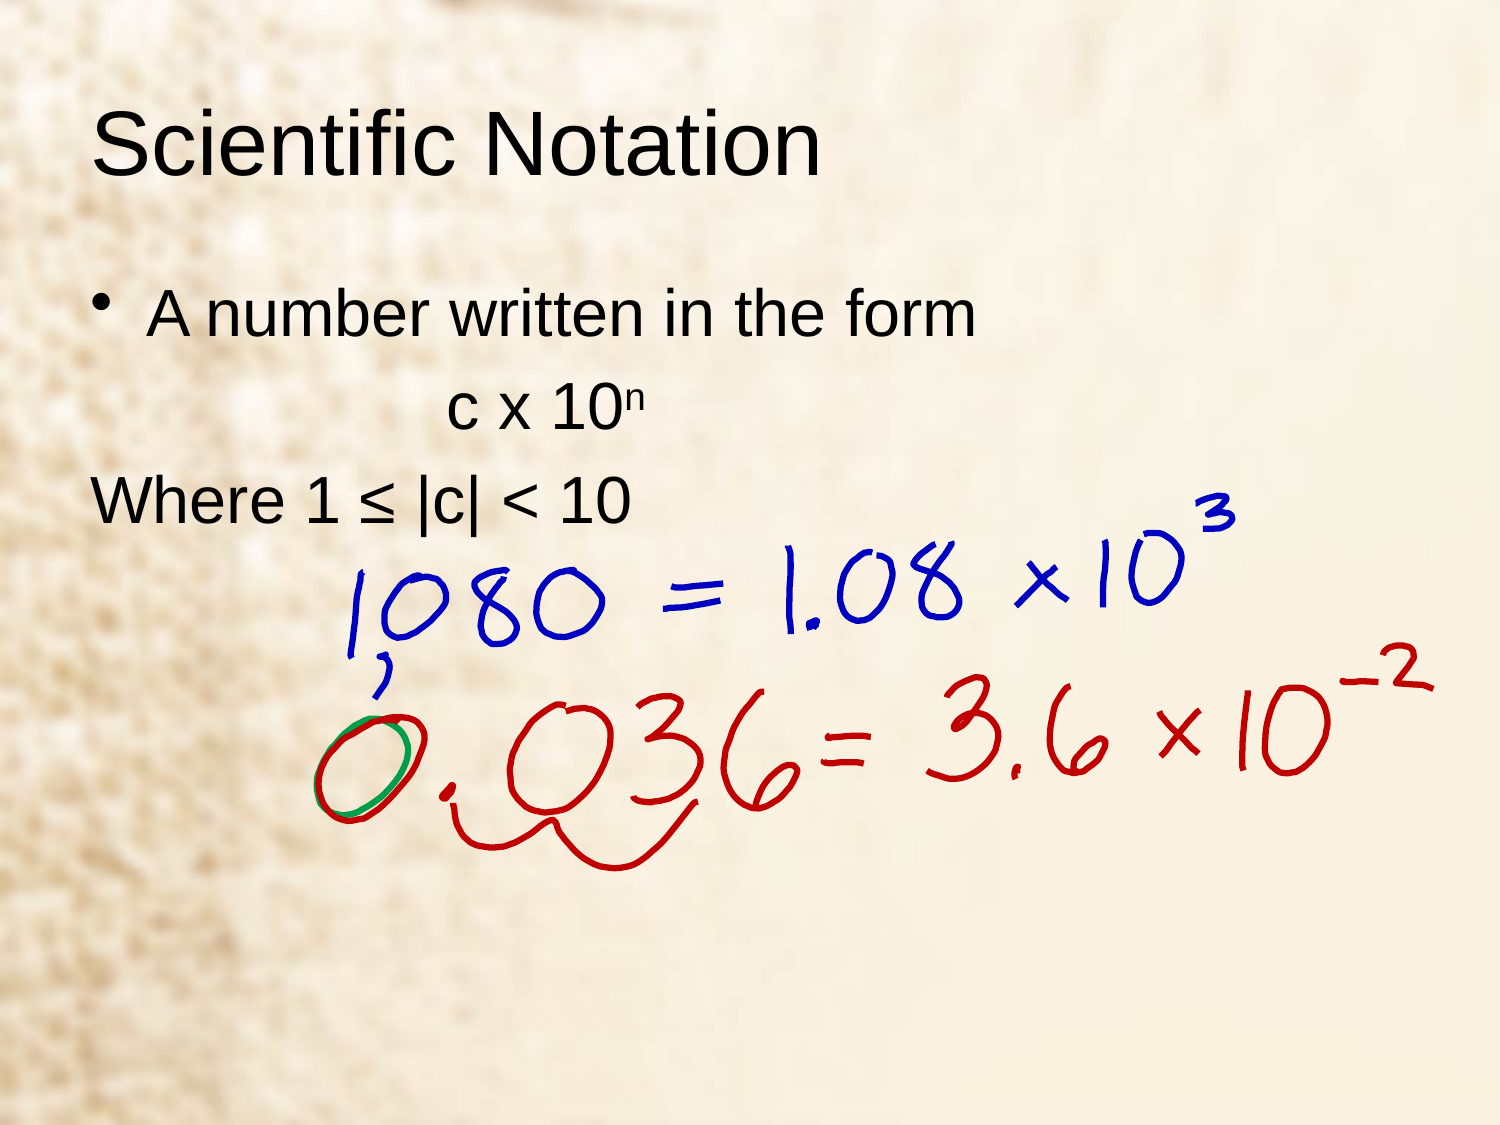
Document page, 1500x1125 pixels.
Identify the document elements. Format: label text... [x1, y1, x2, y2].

picture [0, 0, 1500, 1125]
text_box [373, 653, 391, 700]
text_box [452, 800, 699, 870]
text_box [1043, 578, 1069, 602]
text_box [722, 691, 799, 810]
text_box [912, 541, 961, 619]
text_box [1264, 686, 1329, 774]
text_box [1382, 644, 1434, 690]
text_box [632, 695, 702, 801]
text_box [1027, 561, 1043, 579]
text_box [509, 703, 612, 802]
text_box [1160, 709, 1201, 757]
text_box [839, 551, 894, 622]
text_box [926, 676, 1000, 780]
text_box [349, 571, 364, 659]
text_box [1241, 690, 1249, 771]
text_box [535, 569, 603, 638]
text_box [1013, 765, 1019, 780]
text_box [1195, 494, 1233, 530]
text_box [316, 717, 382, 811]
text_box [1130, 532, 1183, 604]
text_box [1015, 566, 1057, 607]
list A number written in the form c x 10n Where 1 ≤ |c| < 10 [74, 262, 1426, 1006]
text_box [787, 545, 792, 635]
text_box [441, 784, 454, 800]
text_box [473, 569, 518, 645]
text_box [826, 734, 871, 739]
text_box [317, 716, 426, 822]
title Scientific Notation [74, 44, 1426, 233]
text_box [822, 760, 864, 765]
text_box [383, 574, 447, 639]
text_box [1179, 734, 1200, 755]
text_box [808, 619, 818, 631]
text_box [1049, 685, 1107, 774]
text_box [671, 582, 724, 589]
text_box [1102, 539, 1107, 608]
text_box [1158, 711, 1178, 734]
text_box [662, 599, 721, 610]
